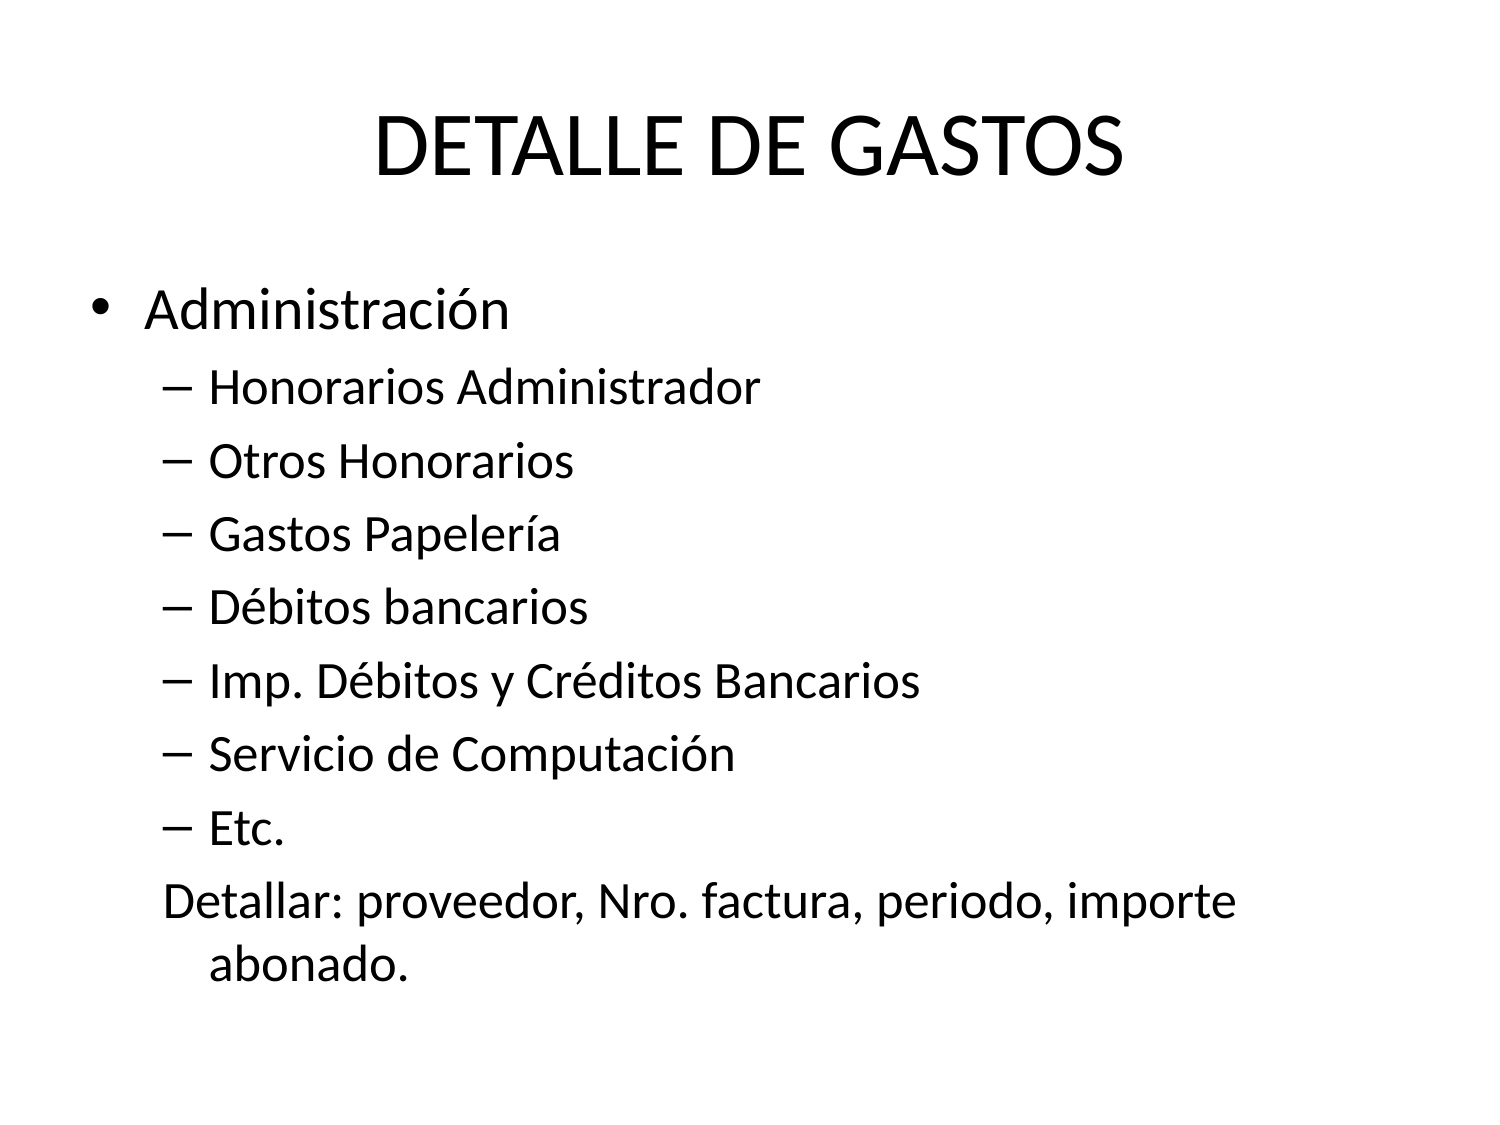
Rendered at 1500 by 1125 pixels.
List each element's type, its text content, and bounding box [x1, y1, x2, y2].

title DETALLE DE GASTOS [75, 45, 1425, 233]
list Administración Honorarios Administrador Otros Honorarios Gastos Papelería Débitos bancarios Imp. Débitos y Créditos Bancarios Servicio de Computación Etc. Detallar: proveedor, Nro. factura, periodo, importe abonado. [75, 262, 1425, 1005]
